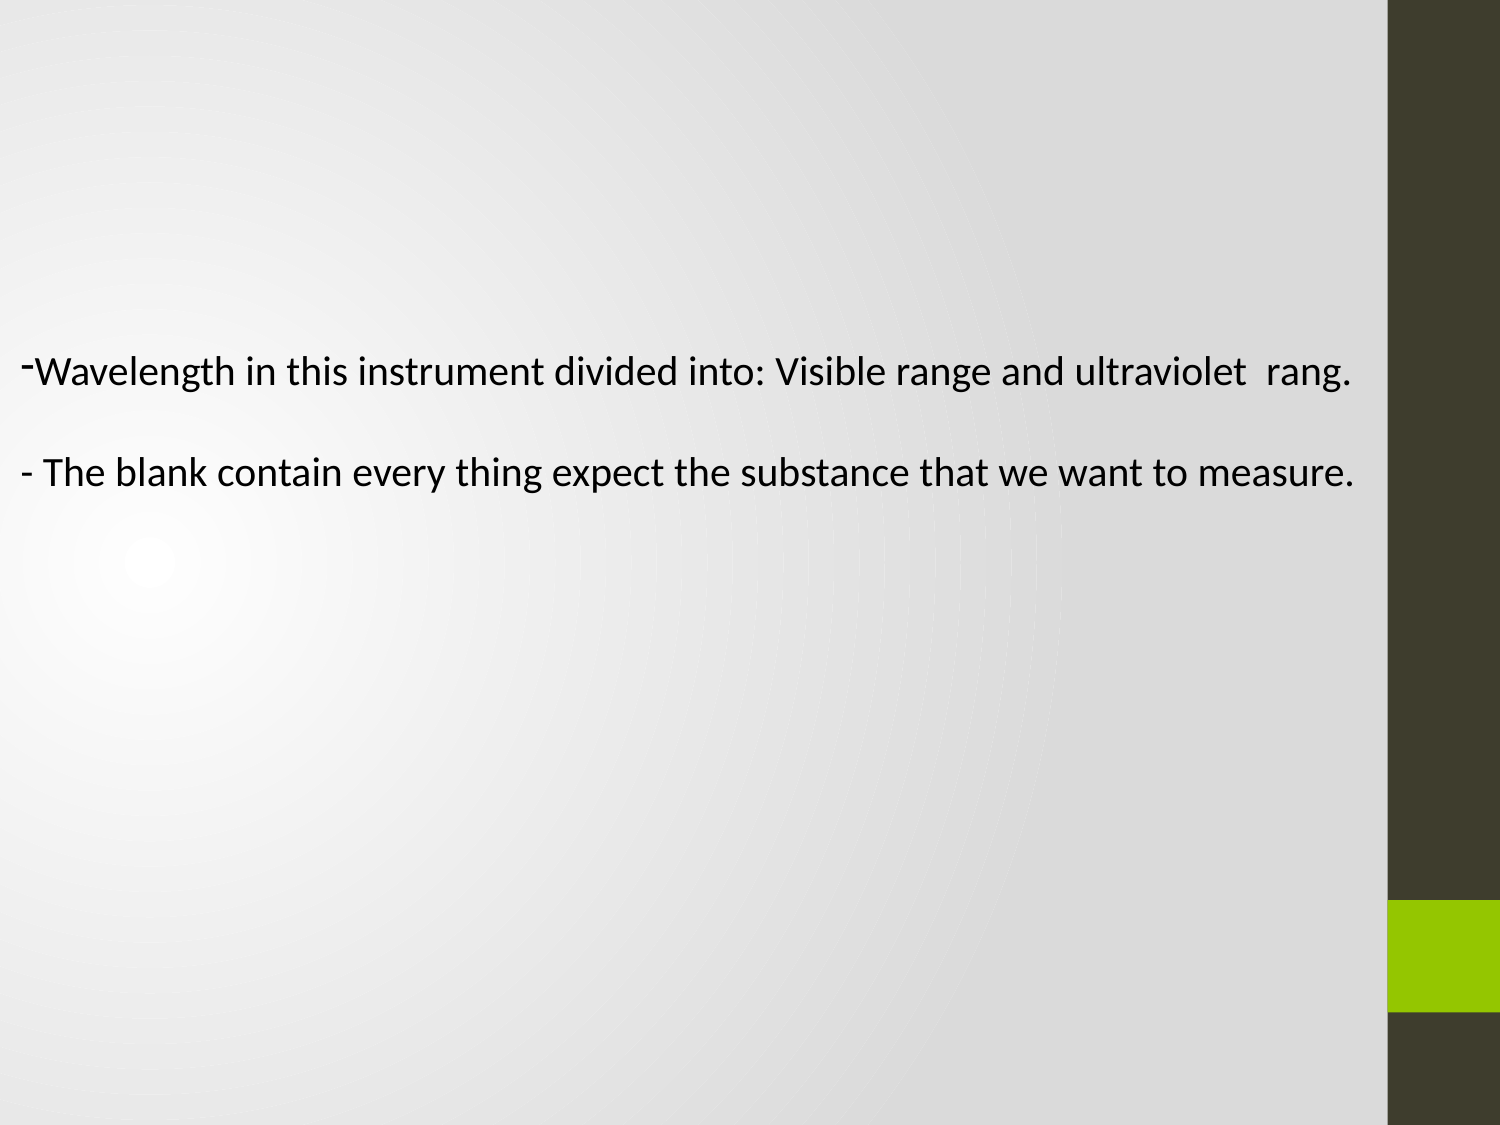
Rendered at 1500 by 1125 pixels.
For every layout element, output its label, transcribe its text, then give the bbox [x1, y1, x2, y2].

text_box Wavelength in this instrument divided into: Visible range and ultraviolet rang. - The blank contain every thing expect the substance that we want to measure. [5, 336, 1392, 502]
